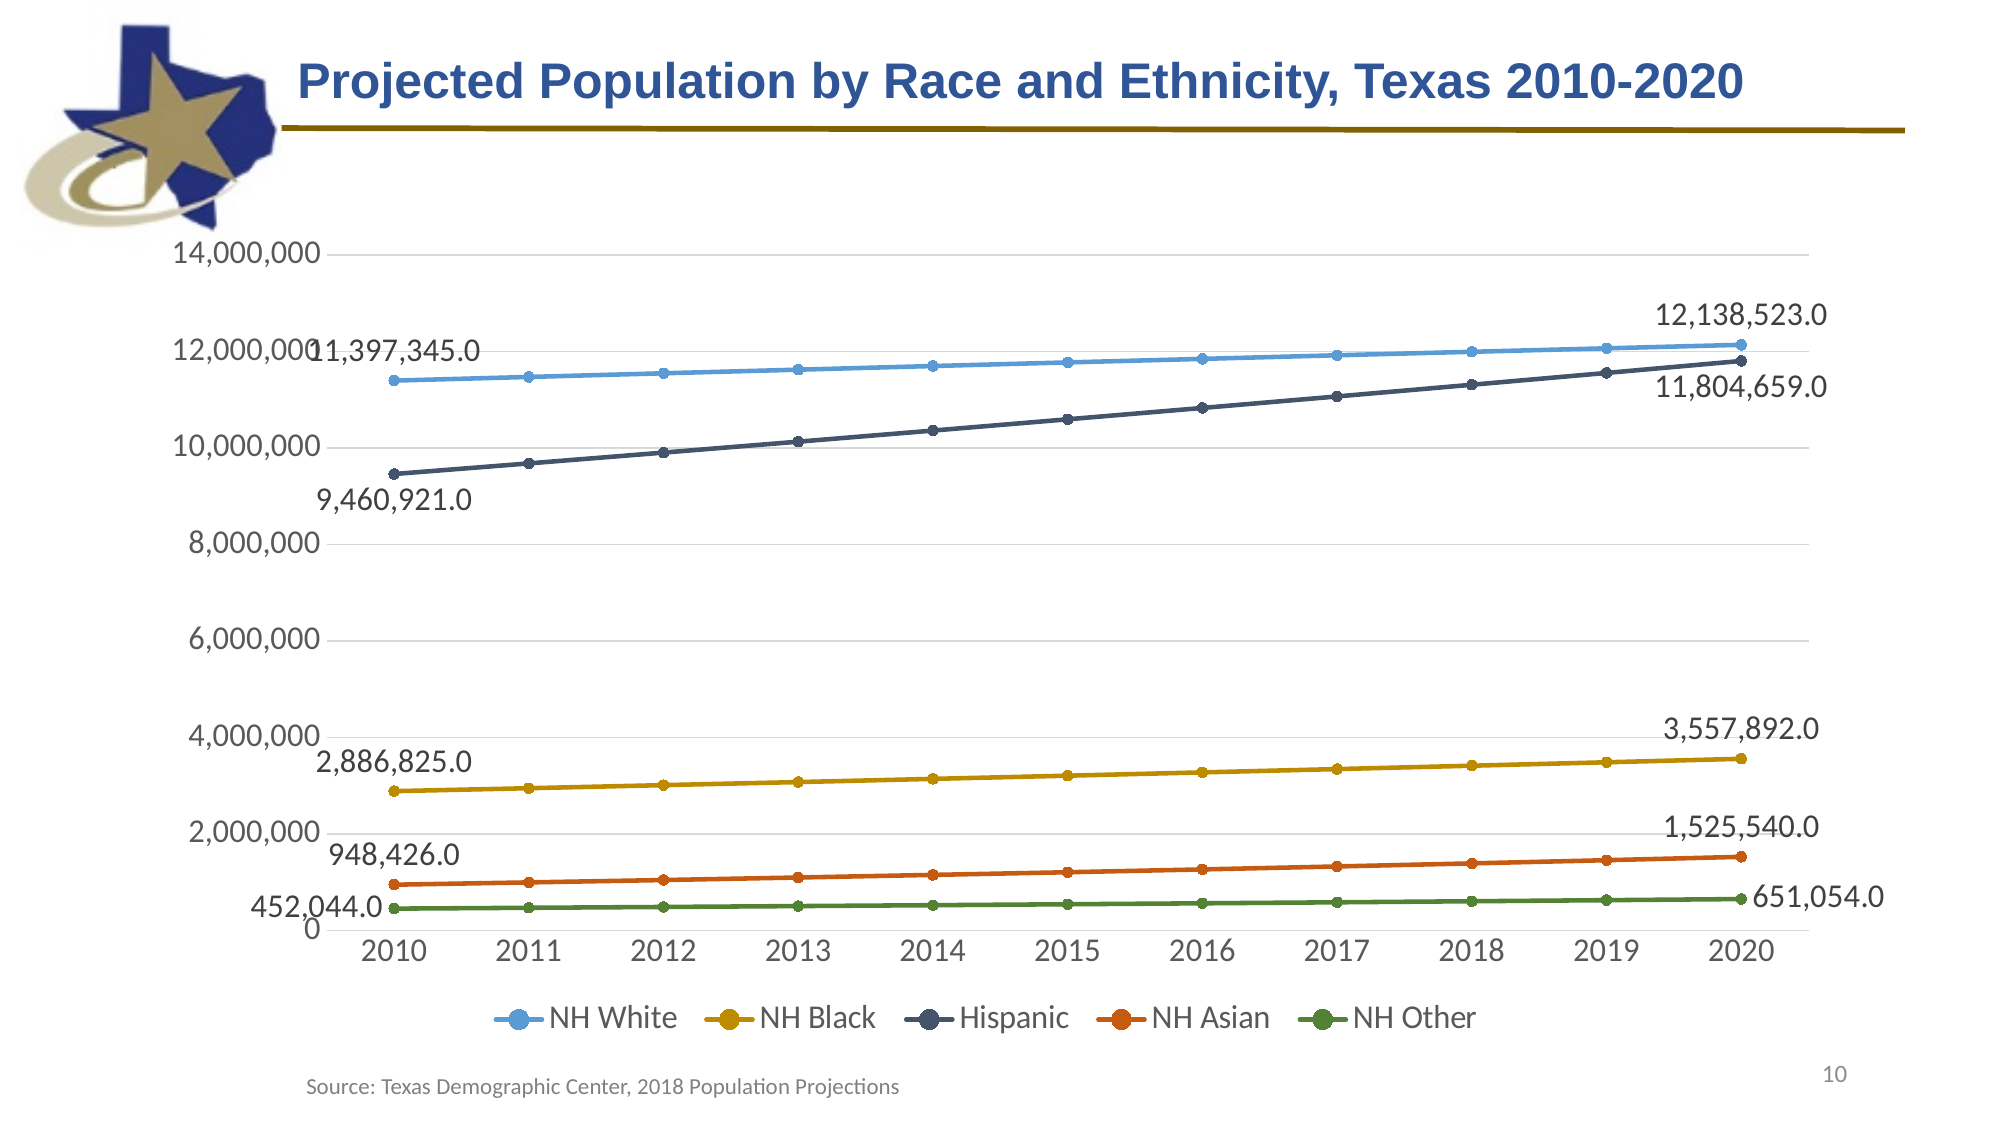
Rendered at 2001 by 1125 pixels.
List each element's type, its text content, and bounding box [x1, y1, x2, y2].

chart [137, 222, 1885, 1043]
slide_number 10 [1412, 1043, 1863, 1103]
text_box Source: Texas Demographic Center, 2018 Population Projections [291, 1064, 916, 1107]
picture [20, 0, 282, 261]
title Projected Population by Race and Ethnicity, Texas 2010-2020 [282, 36, 1898, 129]
